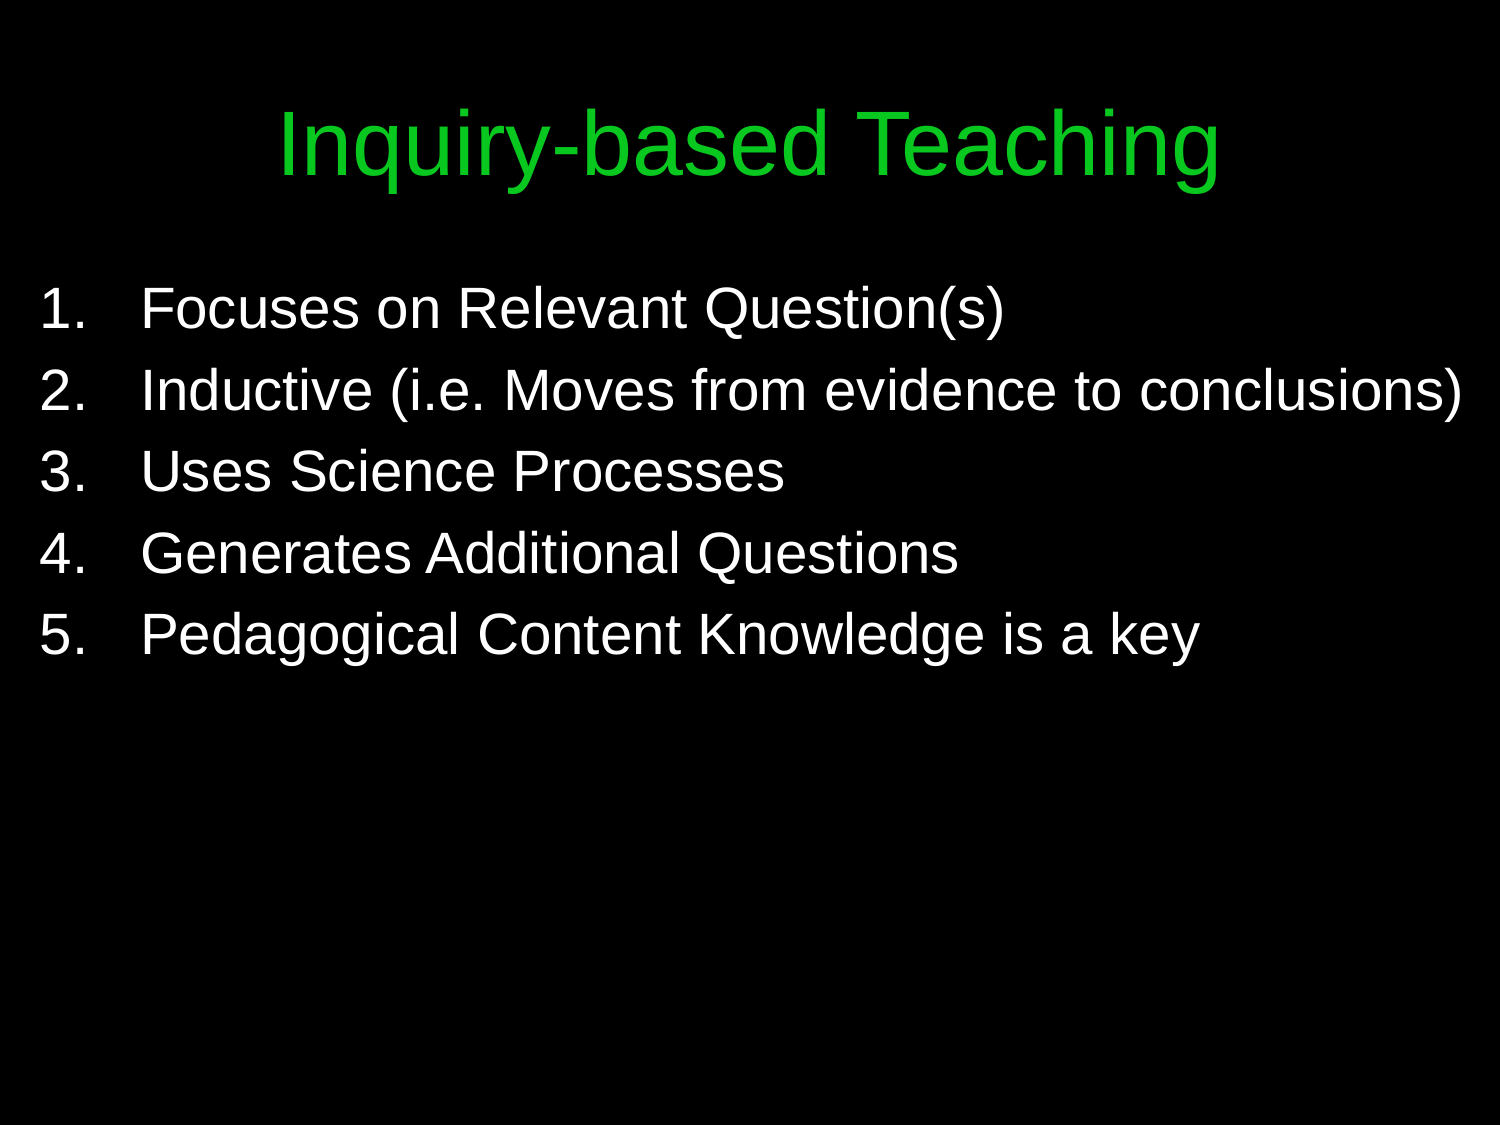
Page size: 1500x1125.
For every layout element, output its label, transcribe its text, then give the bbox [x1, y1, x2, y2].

title Inquiry-based Teaching [74, 44, 1426, 233]
list Focuses on Relevant Question(s) Inductive (i.e. Moves from evidence to conclusions) Uses Science Processes Generates Additional Questions Pedagogical Content Knowledge is a key [24, 262, 1500, 1006]
